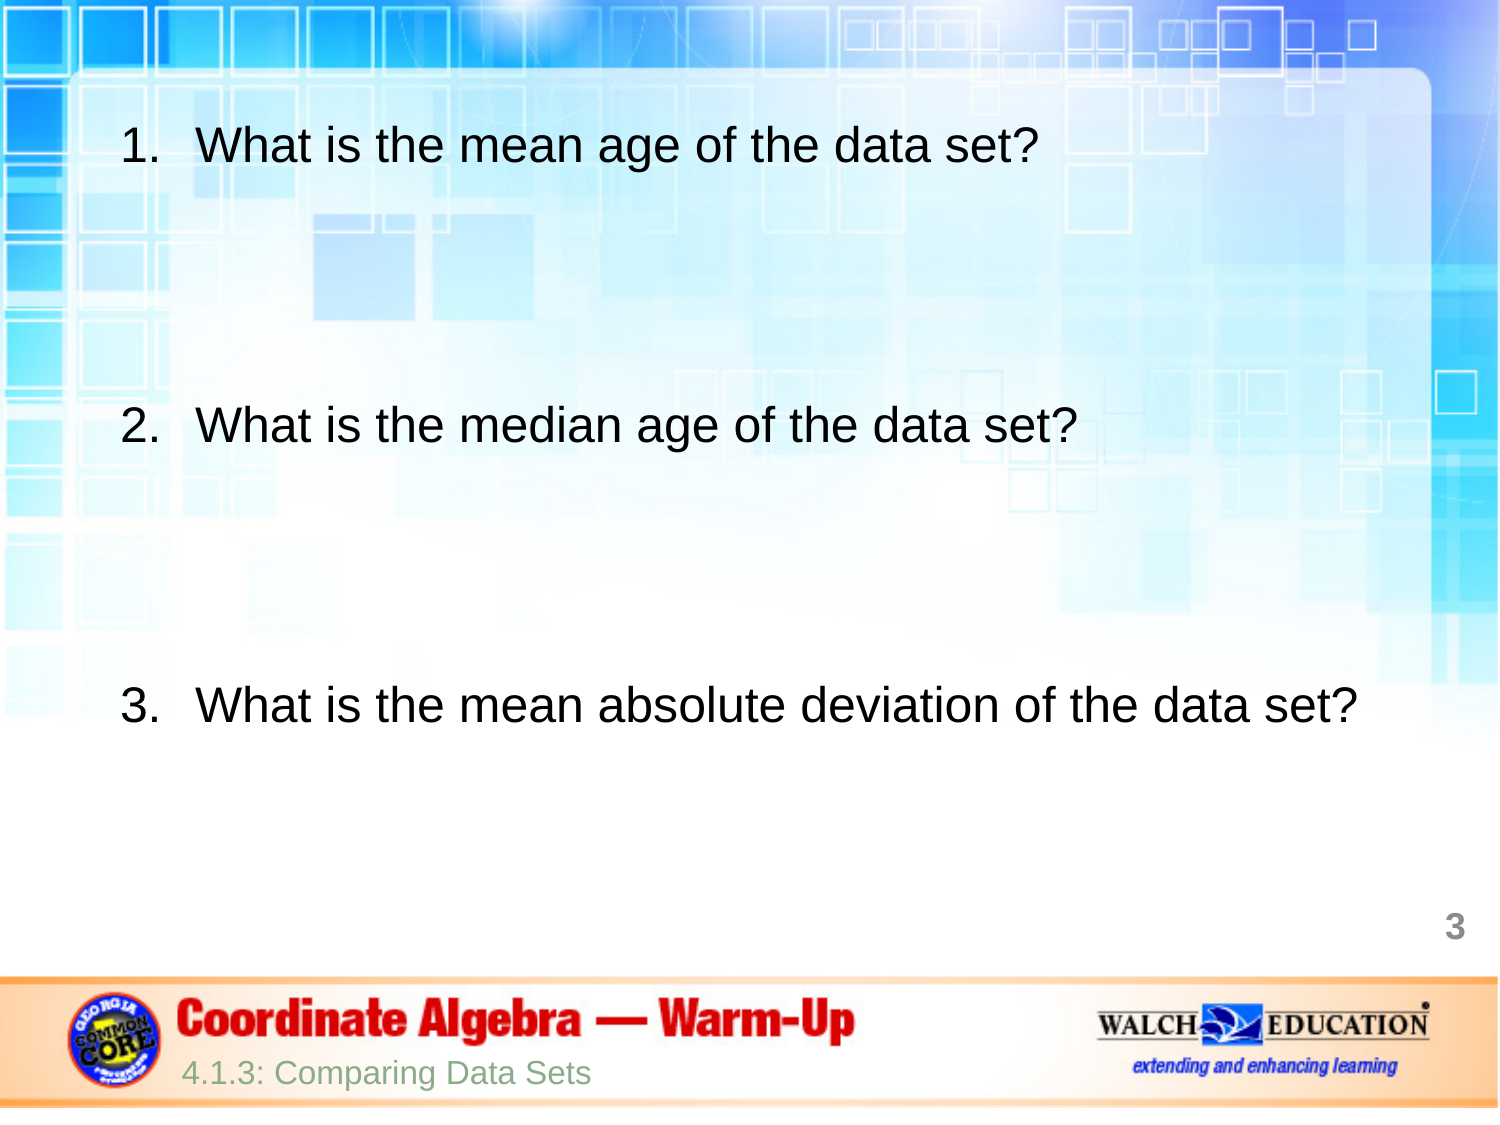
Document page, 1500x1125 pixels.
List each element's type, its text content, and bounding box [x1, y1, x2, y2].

picture [0, 0, 1500, 1108]
footer 4.1.3: Comparing Data Sets [166, 1048, 1065, 1094]
slide_number 3 [1361, 901, 1481, 949]
subtitle What is the mean age of the data set? What is the median age of the data set? What is the mean absolute deviation of the data set? [105, 105, 1394, 925]
